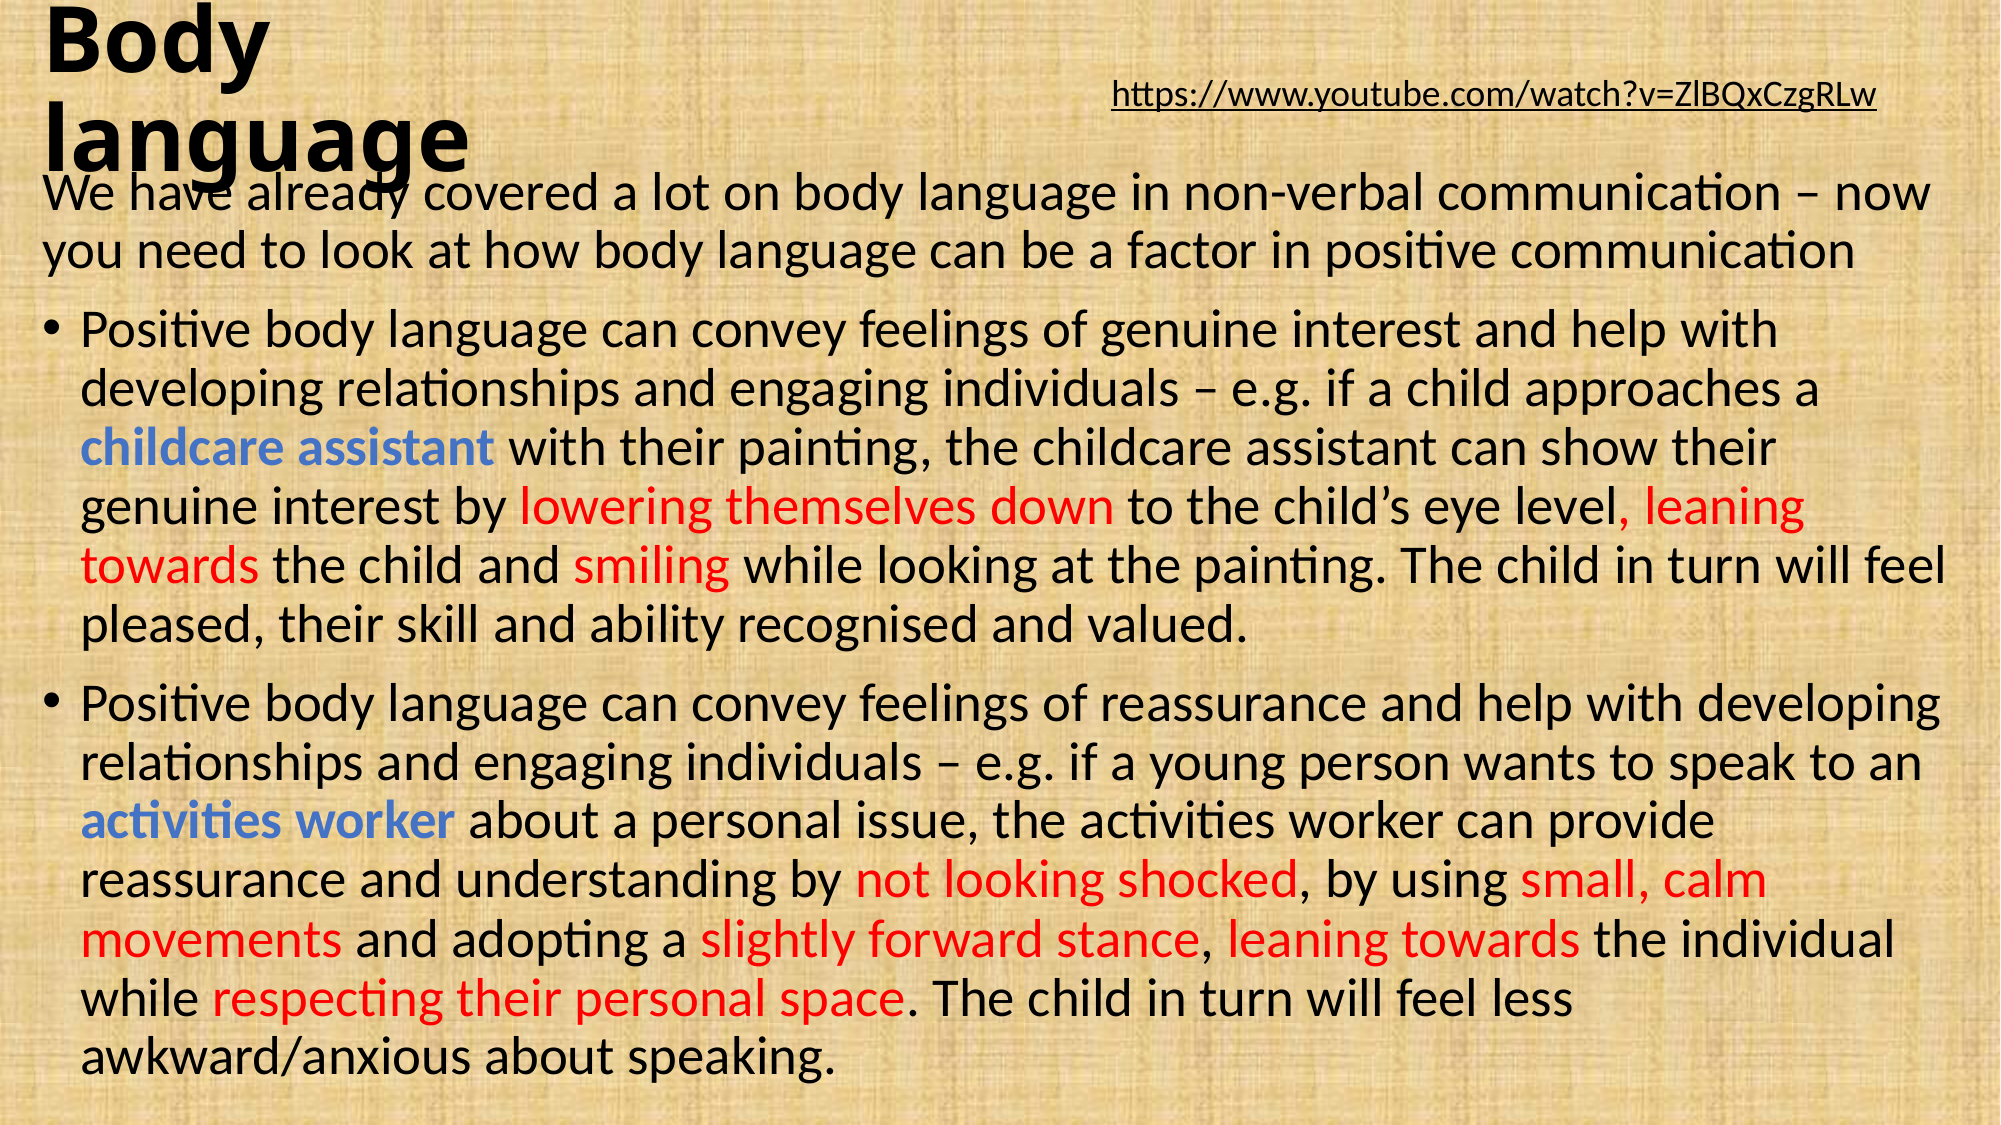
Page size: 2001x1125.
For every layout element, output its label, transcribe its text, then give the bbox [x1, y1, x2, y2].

text_box https://www.youtube.com/watch?v=ZlBQxCzgRLw [1096, 61, 2000, 122]
list We have already covered a lot on body language in non-verbal communication – now you need to look at how body language can be a factor in positive communication Positive body language can convey feelings of genuine interest and help with developing relationships and engaging individuals – e.g. if a child approaches a childcare assistant with their painting, the childcare assistant can show their genuine interest by lowering themselves down to the child’s eye level, leaning towards the child and smiling while looking at the painting. The child in turn will feel pleased, their skill and ability recognised and valued. Positive body language can convey feelings of reassurance and help with developing relationships and engaging individuals – e.g. if a young person wants to speak to an activities worker about a personal issue, the activities worker can provide reassurance and understanding by not looking shocked, by using small, calm movements and adopting a slightly forward stance, leaning towards the individual while respecting their personal space. The child in turn will feel less awkward/anxious about speaking. [26, 155, 1973, 1097]
title Body language [26, 28, 653, 155]
picture [0, 0, 2001, 1125]
